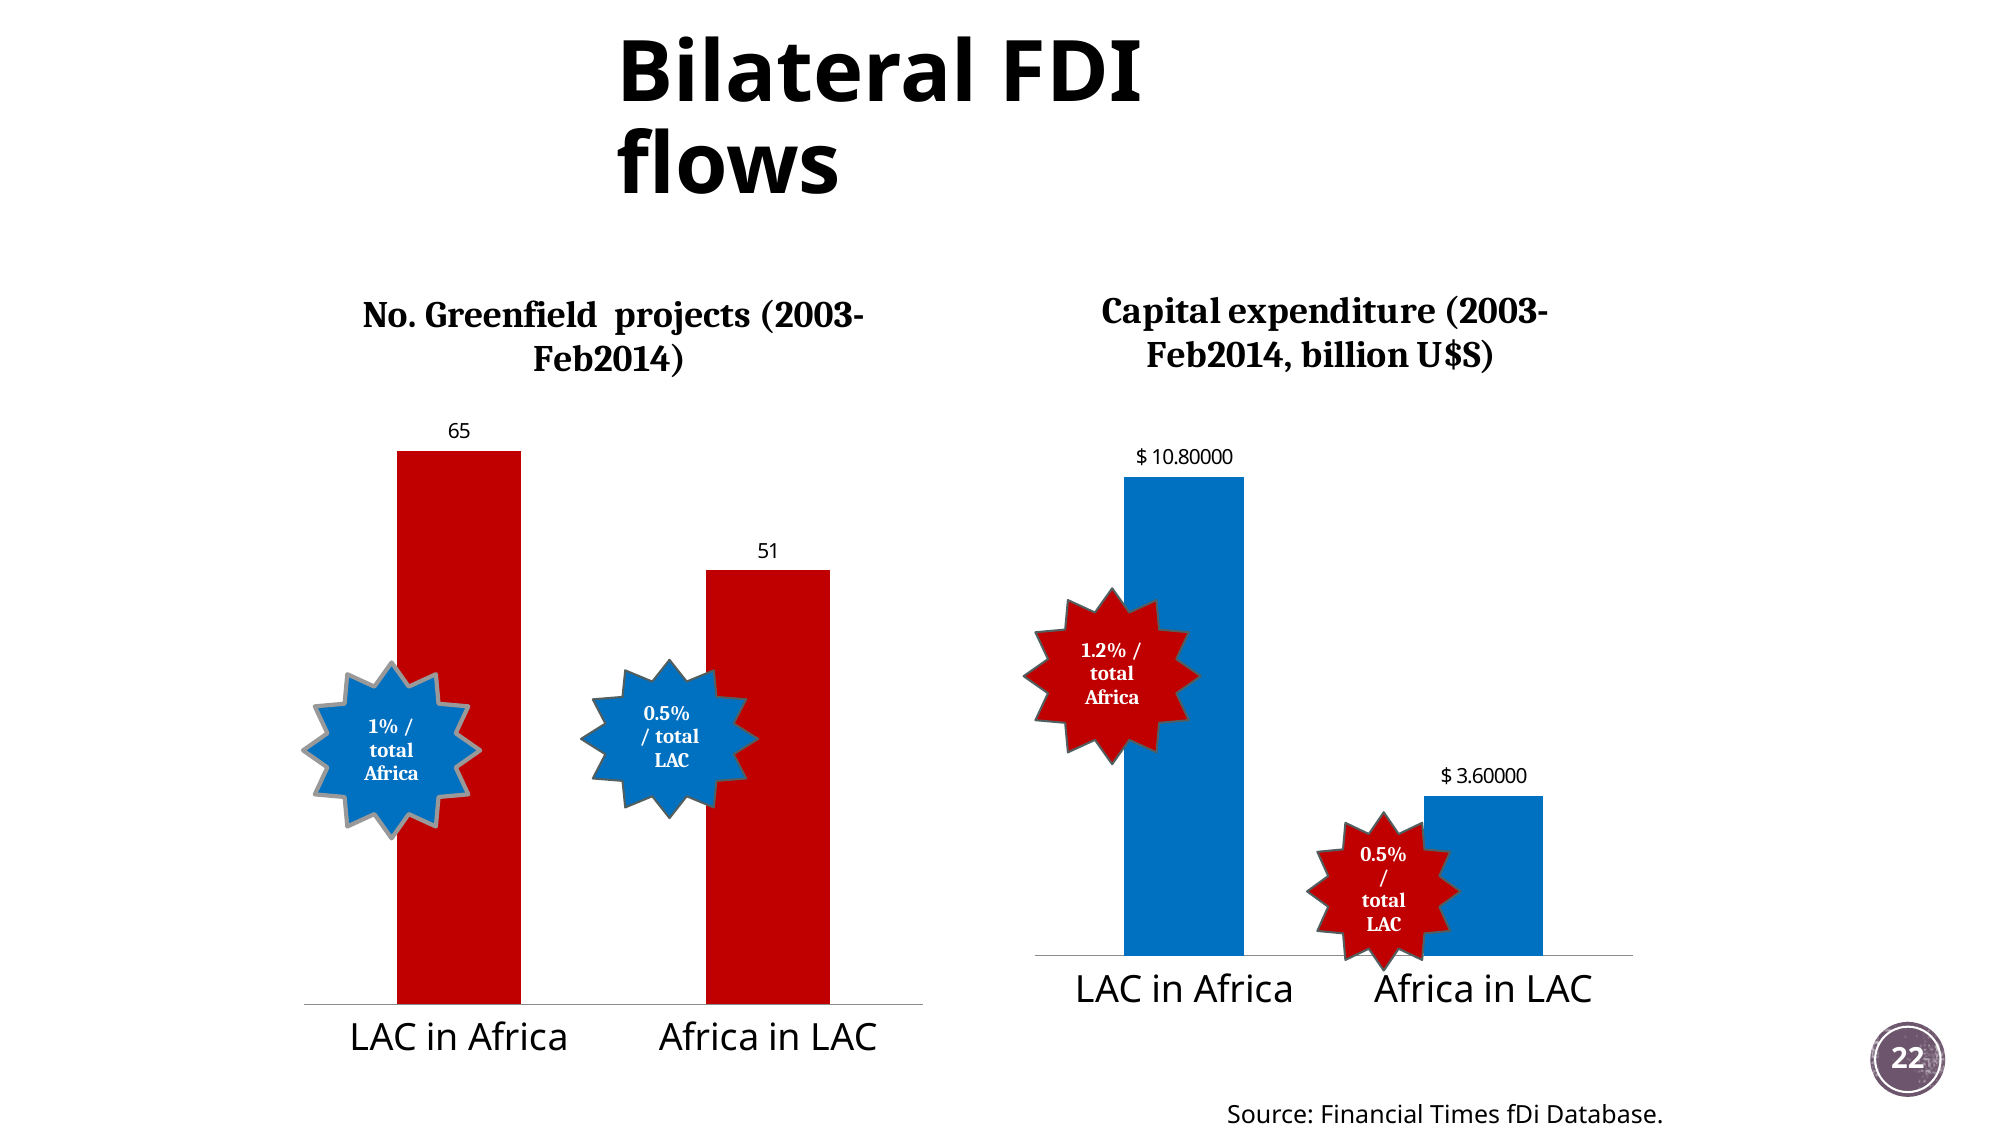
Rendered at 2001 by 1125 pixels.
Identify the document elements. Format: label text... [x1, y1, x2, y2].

title Bilateral FDI flows [601, 21, 1403, 220]
text_box Source: Financial Times fDi Database. [1212, 1091, 1750, 1125]
slide_number 22 [1855, 1028, 1961, 1089]
chart [1015, 237, 1654, 1053]
chart [294, 261, 934, 1076]
